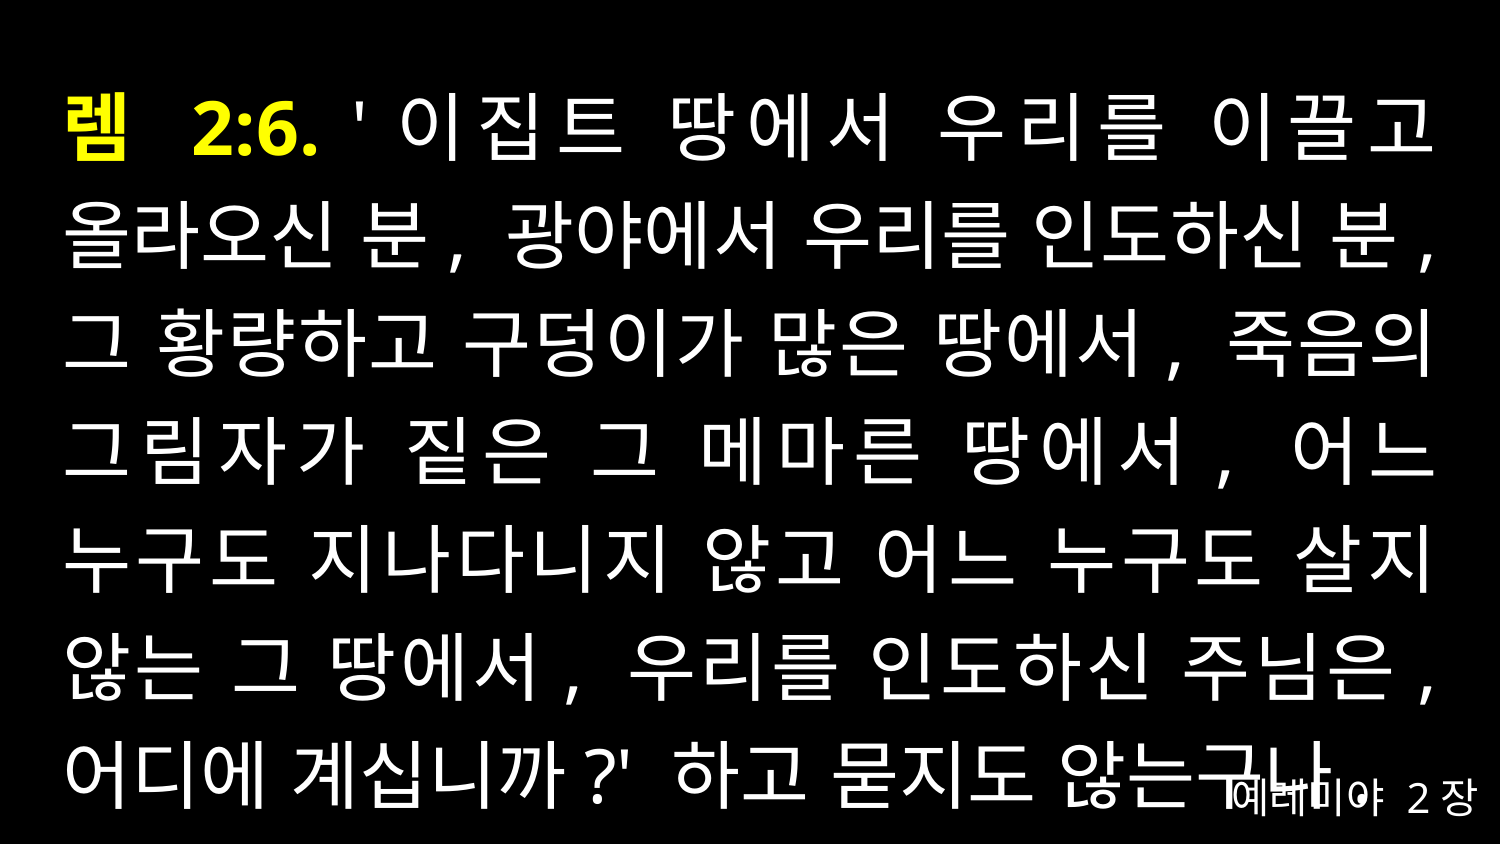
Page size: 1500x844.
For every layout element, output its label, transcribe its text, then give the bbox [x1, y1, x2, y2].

title 렘 2:6. '이집트 땅에서 우리를 이끌고 올라오신 분, 광야에서 우리를 인도하신 분, 그 황량하고 구덩이가 많은 땅에서, 죽음의 그림자가 짙은 그 메마른 땅에서, 어느 누구도 지나다니지 않고 어느 누구도 살지 않는 그 땅에서, 우리를 인도하신 주님은, 어디에 계십니까?' 하고 묻지도 않는구나. [0, 0, 1500, 844]
subtitle 예레미야 2장 [916, 770, 1500, 844]
